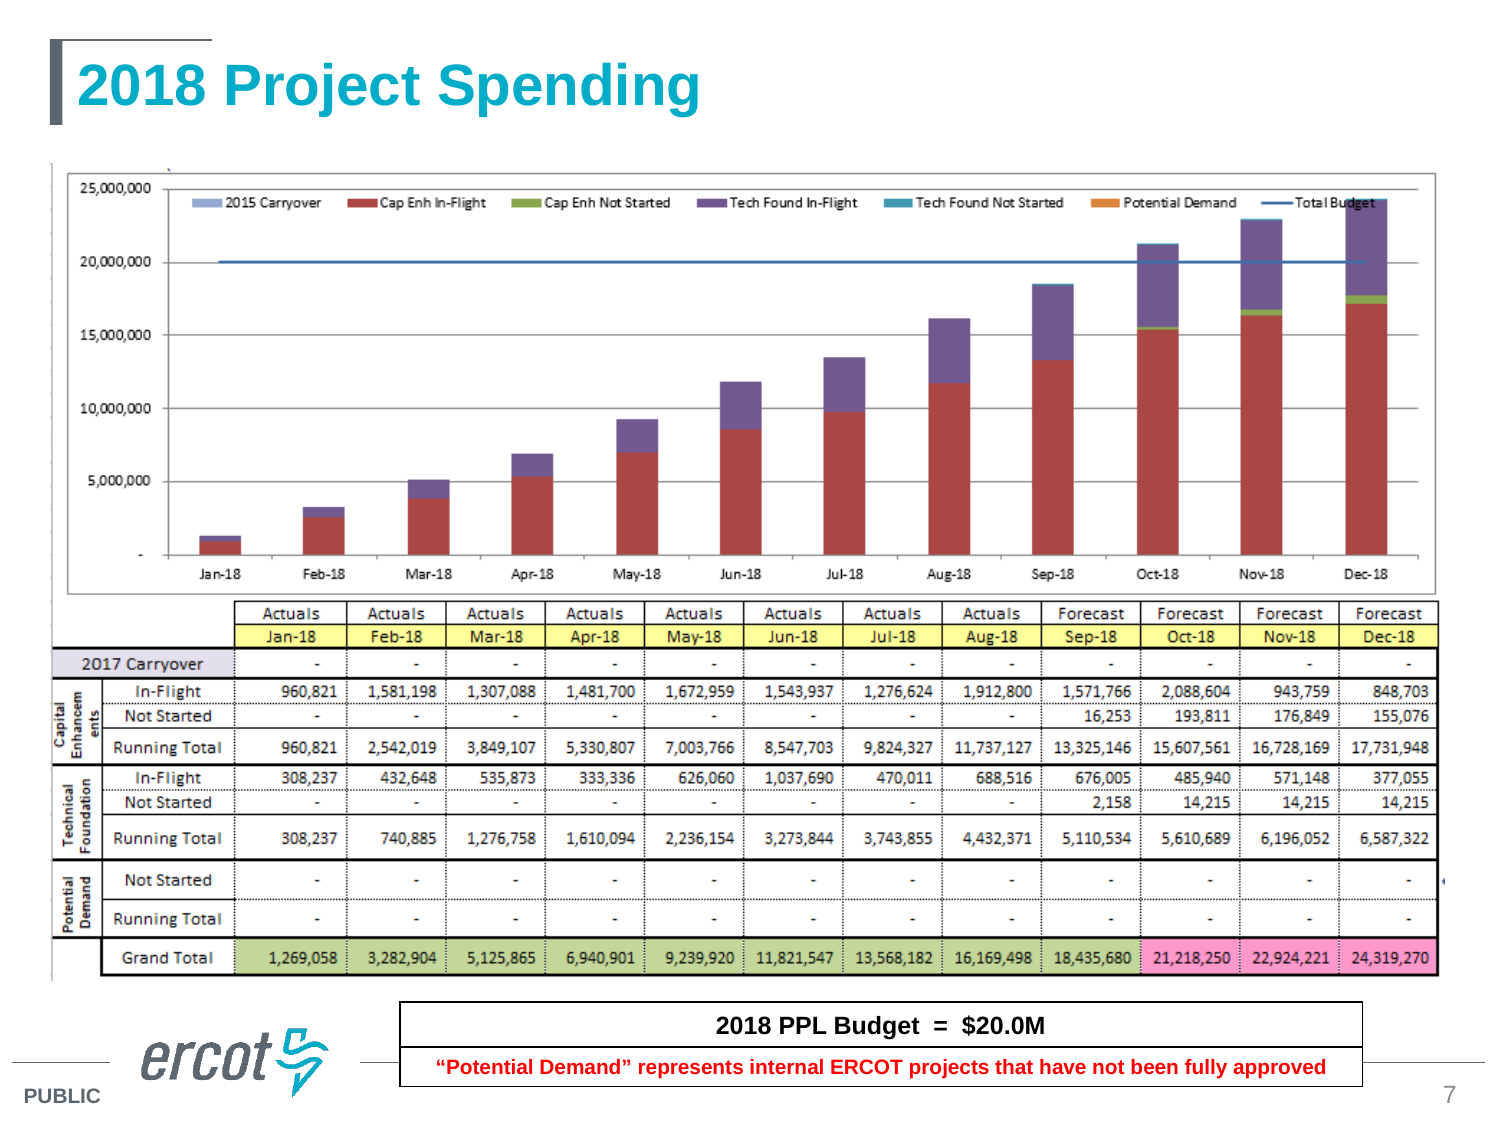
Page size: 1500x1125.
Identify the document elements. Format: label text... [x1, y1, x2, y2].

title 2018 Project Spending [62, 39, 950, 125]
picture [137, 1024, 332, 1100]
picture [49, 163, 1445, 981]
slide_number 7 [1412, 1076, 1488, 1112]
text_box “Potential Demand” represents internal ERCOT projects that have not been fully approved [399, 1046, 1363, 1087]
text_box 2018 PPL Budget = $20.0M [399, 1001, 1363, 1046]
